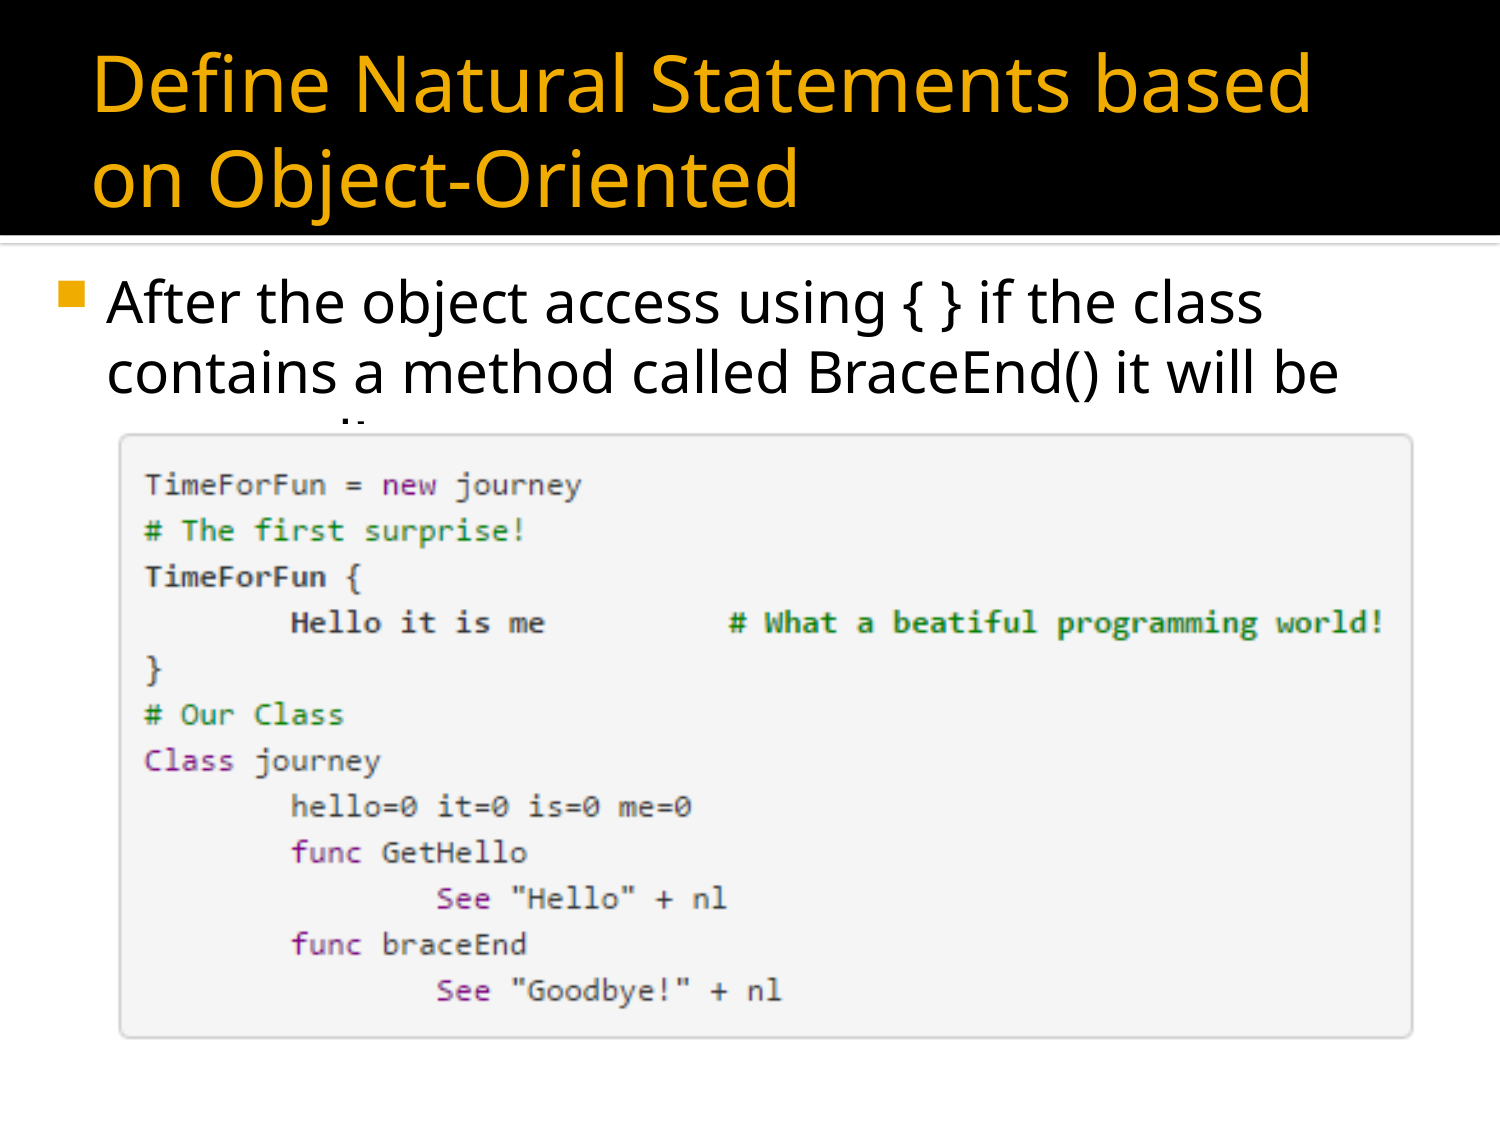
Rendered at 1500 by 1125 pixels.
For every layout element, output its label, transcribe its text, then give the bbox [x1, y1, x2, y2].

picture [99, 424, 1427, 1050]
list After the object access using { } if the class contains a method called BraceEnd() it will be executed! [24, 249, 1463, 1050]
title Define Natural Statements based on Object-Oriented [75, 25, 1425, 231]
